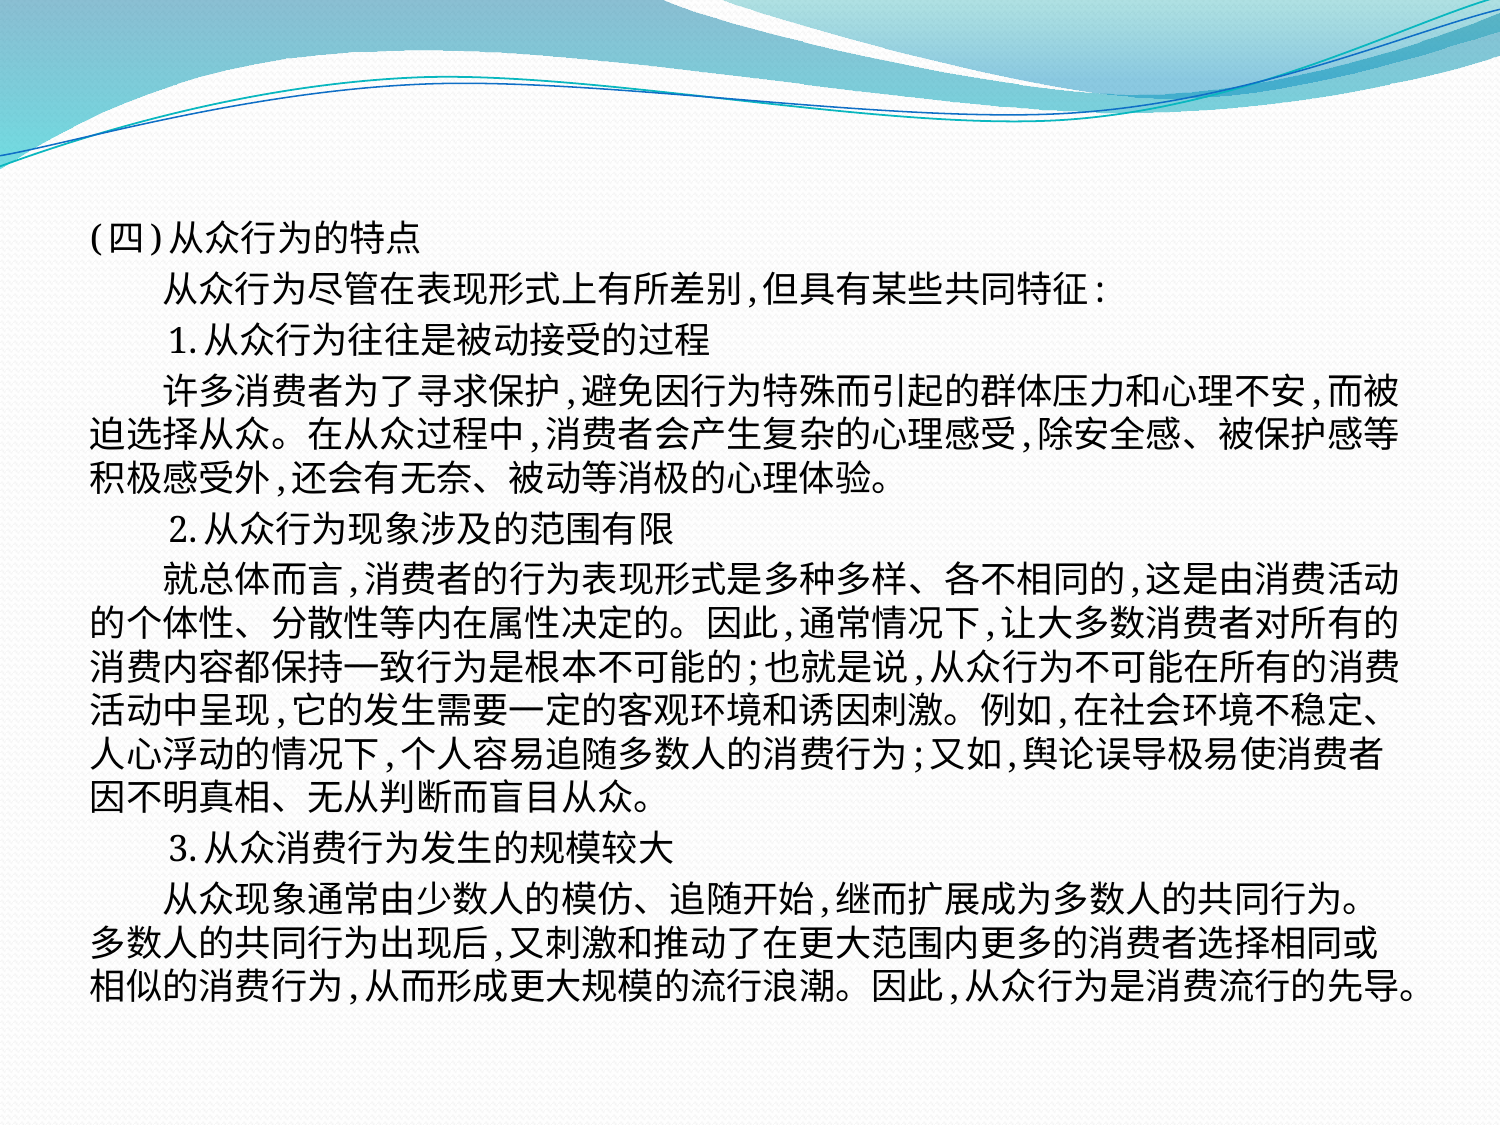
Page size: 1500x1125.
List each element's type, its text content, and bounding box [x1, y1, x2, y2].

list (四)从众行为的特点 从众行为尽管在表现形式上有所差别,但具有某些共同特征: 1.从众行为往往是被动接受的过程 许多消费者为了寻求保护,避免因行为特殊而引起的群体压力和心理不安,而被迫选择从众。在从众过程中,消费者会产生复杂的心理感受,除安全感、被保护感等积极感受外,还会有无奈、被动等消极的心理体验。 2.从众行为现象涉及的范围有限 就总体而言,消费者的行为表现形式是多种多样、各不相同的,这是由消费活动的个体性、分散性等内在属性决定的。因此,通常情况下,让大多数消费者对所有的消费内容都保持一致行为是根本不可能的;也就是说,从众行为不可能在所有的消费活动中呈现,它的发生需要一定的客观环境和诱因刺激。例如,在社会环境不稳定、人心浮动的情况下,个人容易追随多数人的消费行为;又如,舆论误导极易使消费者因不明真相、无从判断而盲目从众。 3.从众消费行为发生的规模较大 从众现象通常由少数人的模仿、追随开始,继而扩展成为多数人的共同行为。多数人的共同行为出现后,又刺激和推动了在更大范围内更多的消费者选择相同或相似的消费行为,从而形成更大规模的流行浪潮。因此,从众行为是消费流行的先导。 [75, 208, 1425, 1038]
